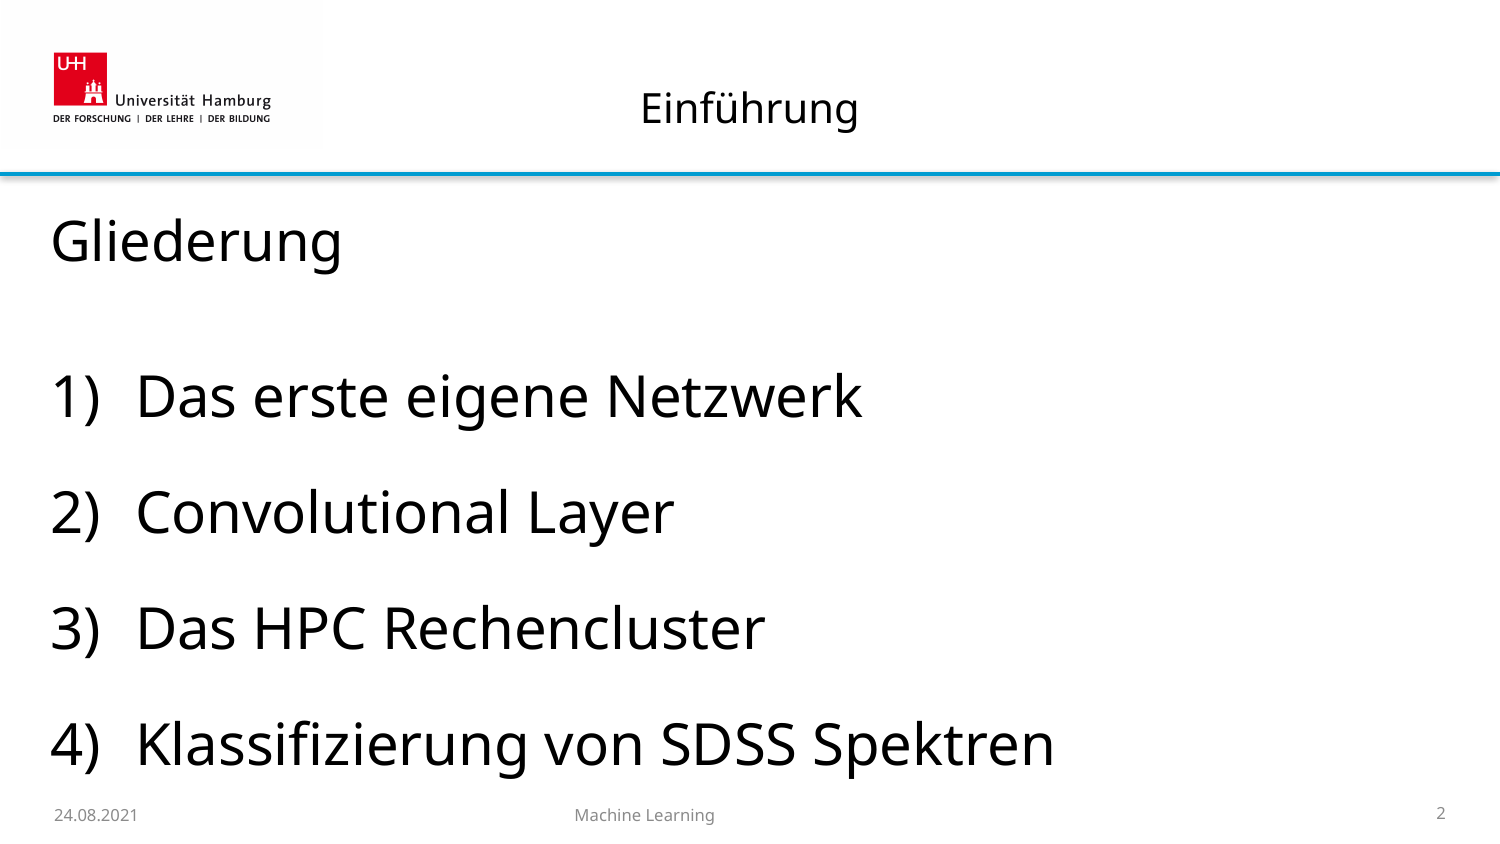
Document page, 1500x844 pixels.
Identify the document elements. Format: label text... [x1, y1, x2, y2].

slide_number 2 [1361, 788, 1446, 833]
list Das erste eigene Netzwerk Convolutional Layer Das HPC Rechencluster Klassifizierung von SDSS Spektren [35, 317, 1388, 790]
list Gliederung [35, 197, 1406, 281]
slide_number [54, 788, 210, 833]
footer Machine Learning [273, 788, 1016, 833]
picture [1, 0, 323, 149]
title Einführung [275, 91, 1225, 122]
